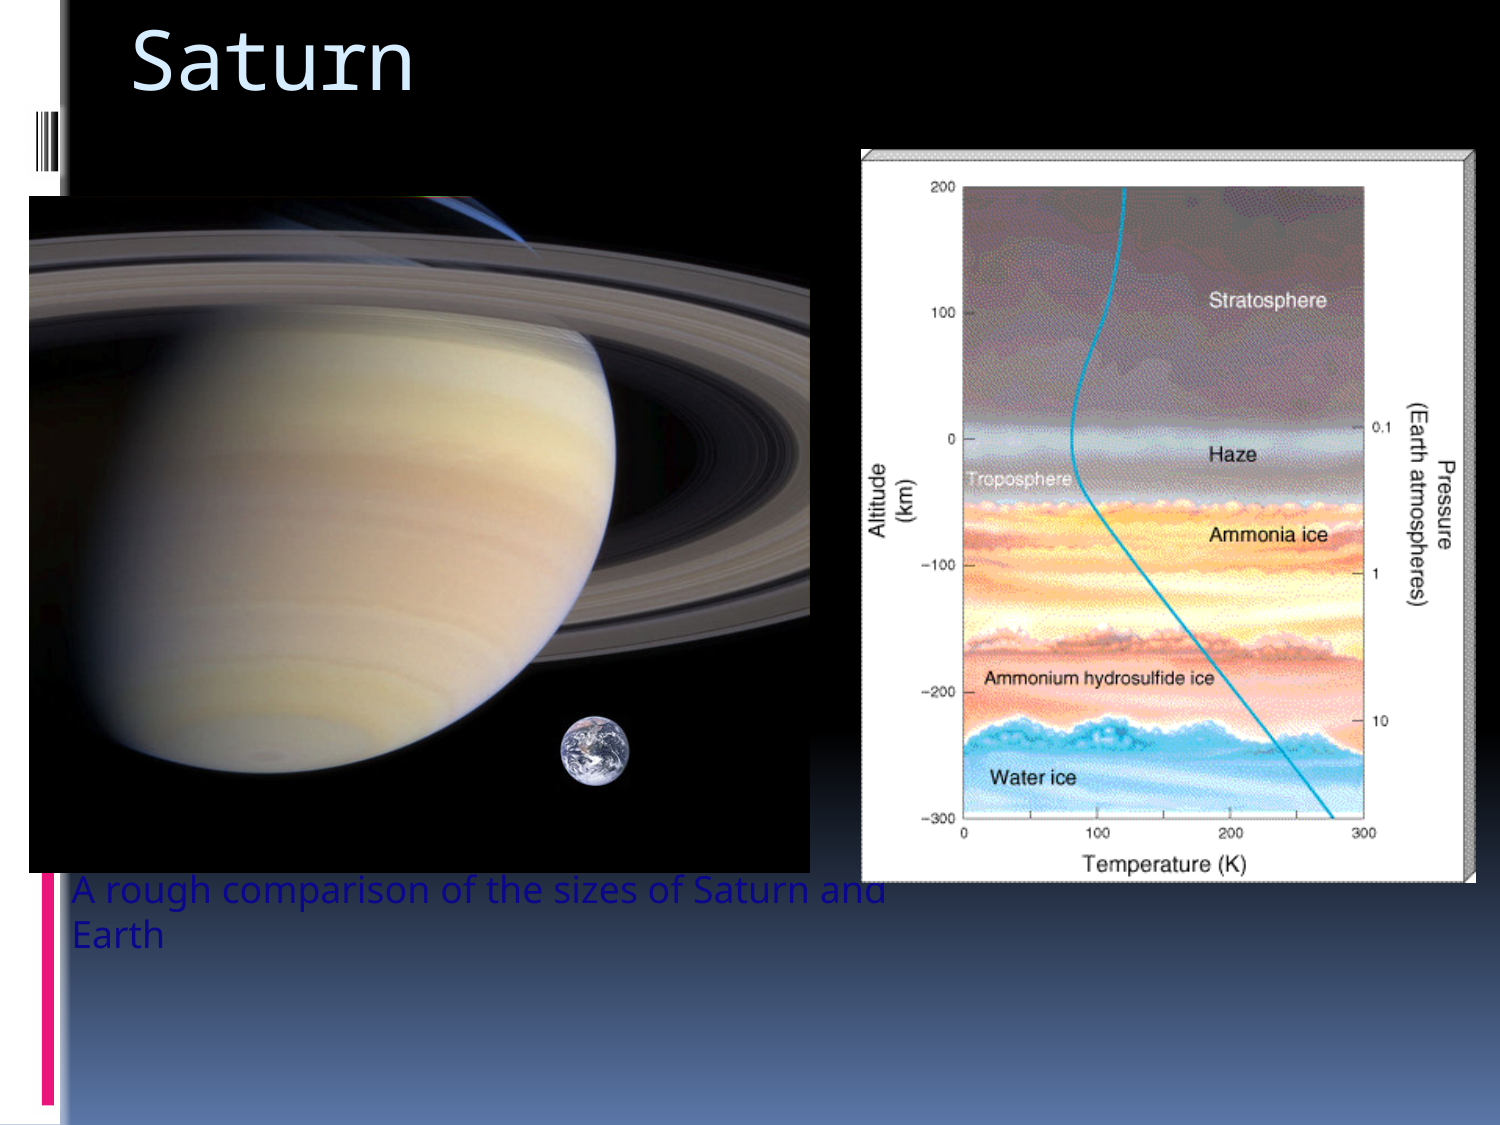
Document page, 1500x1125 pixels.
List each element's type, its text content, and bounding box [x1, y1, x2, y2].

picture [861, 149, 1477, 884]
title Saturn [112, 0, 1388, 188]
text_box A rough comparison of the sizes of Saturn and Earth [56, 858, 919, 964]
picture [28, 195, 810, 873]
